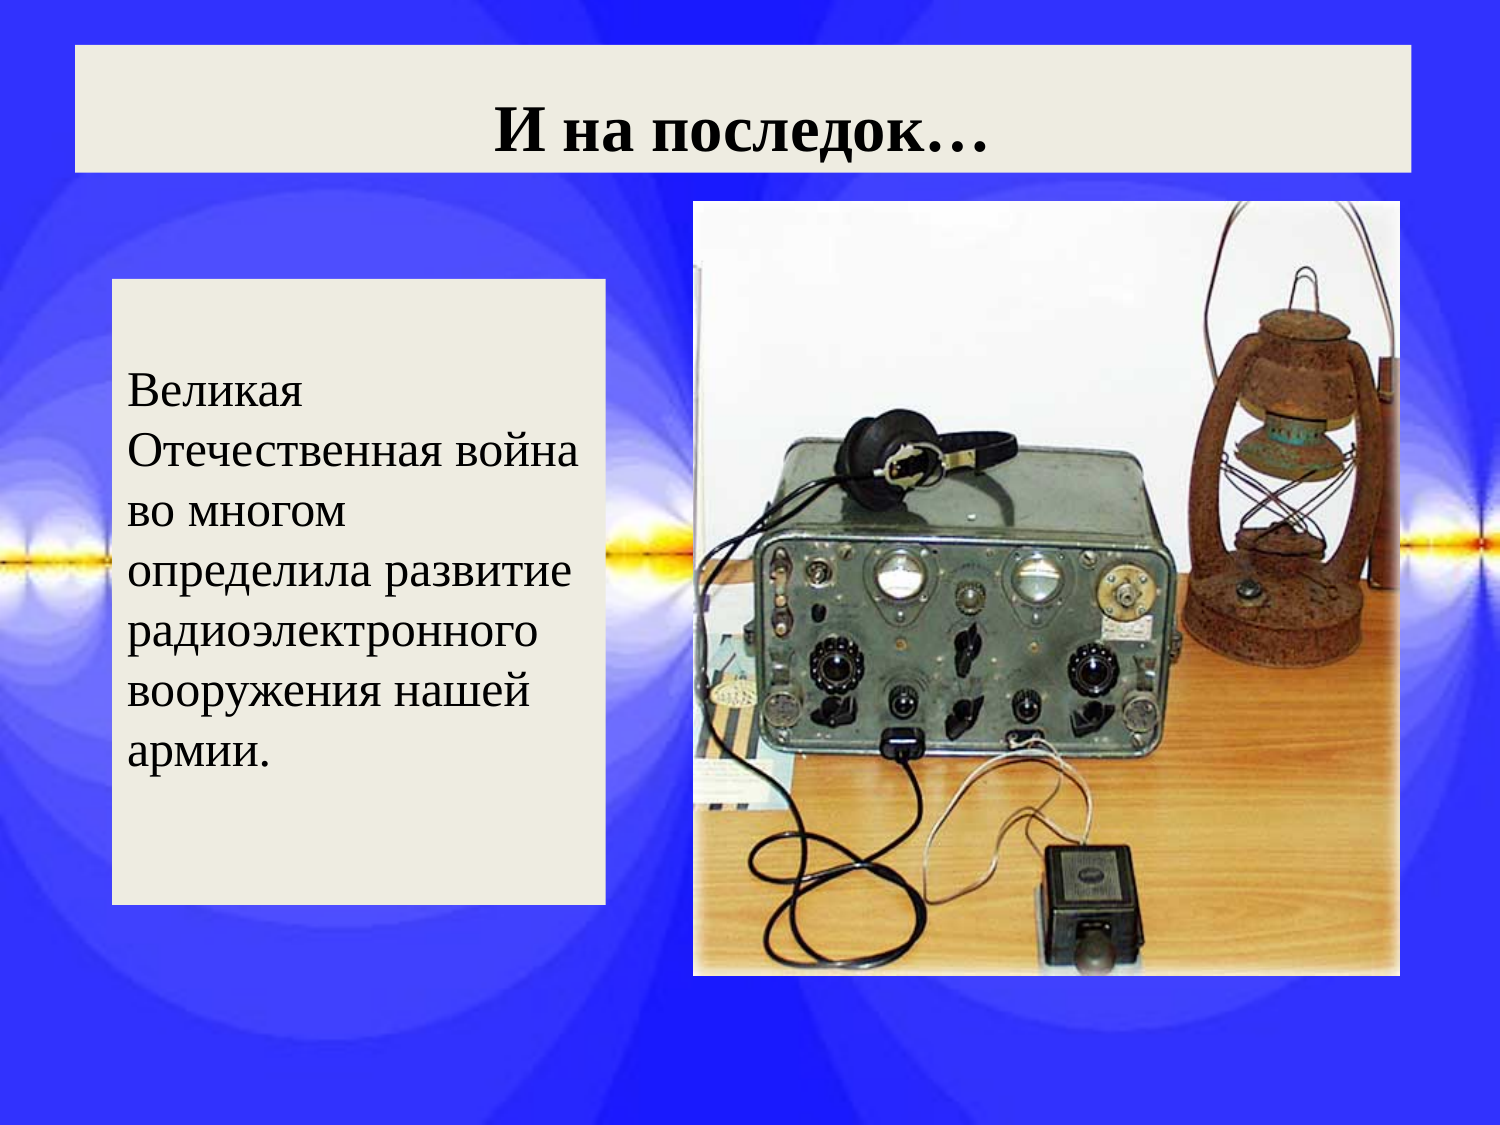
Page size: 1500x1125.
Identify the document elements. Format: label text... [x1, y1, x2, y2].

title И на последок… [75, 44, 1412, 173]
list Великая Отечественная война во многом определила развитие радиоэлектронного вооружения нашей армии. [112, 278, 606, 905]
picture [0, 0, 1500, 1125]
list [692, 200, 1400, 977]
